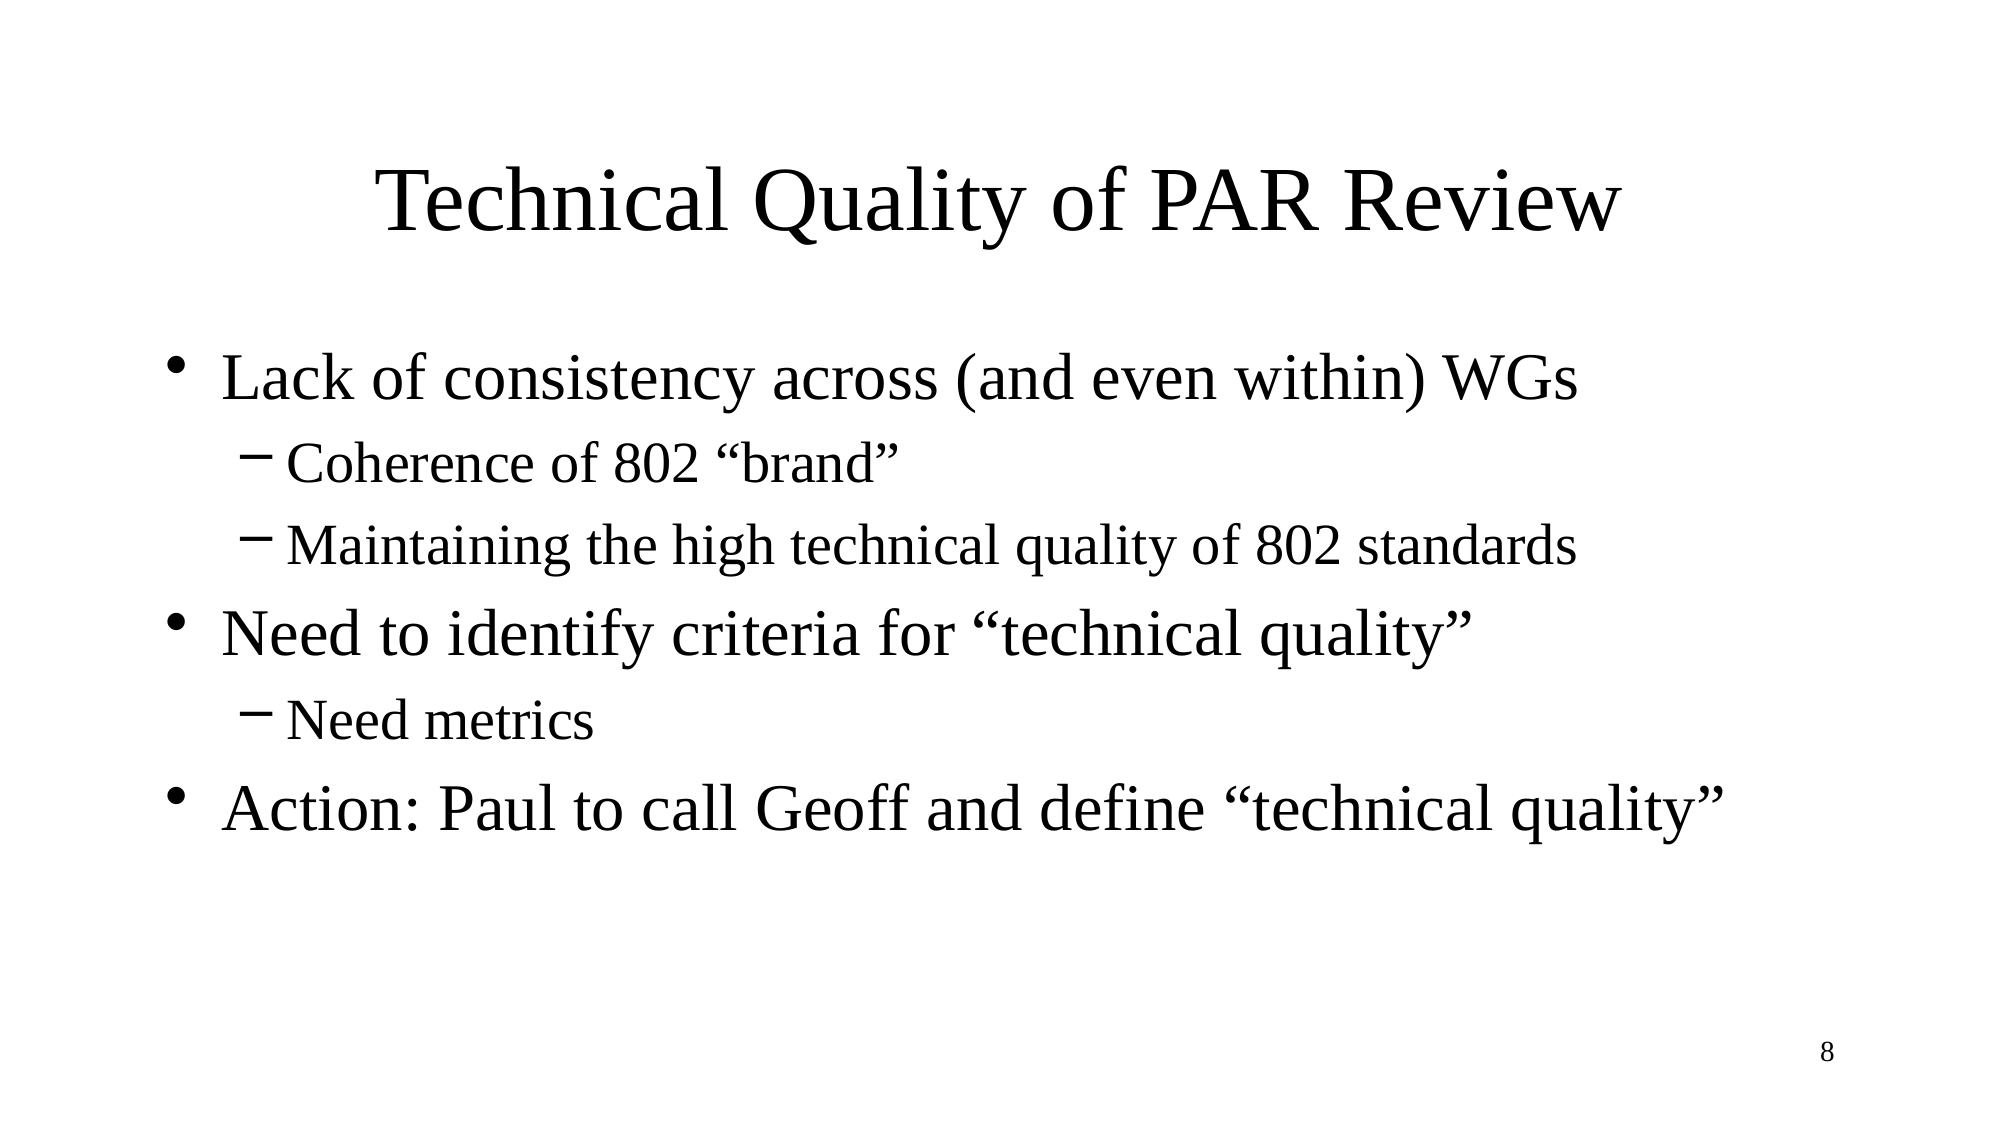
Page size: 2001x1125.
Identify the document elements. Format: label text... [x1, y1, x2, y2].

title Technical Quality of PAR Review [149, 99, 1851, 288]
slide_number 8 [1433, 1024, 1851, 1101]
list Lack of consistency across (and even within) WGs Coherence of 802 “brand” Maintaining the high technical quality of 802 standards Need to identify criteria for “technical quality” Need metrics Action: Paul to call Geoff and define “technical quality” [149, 324, 1851, 1001]
